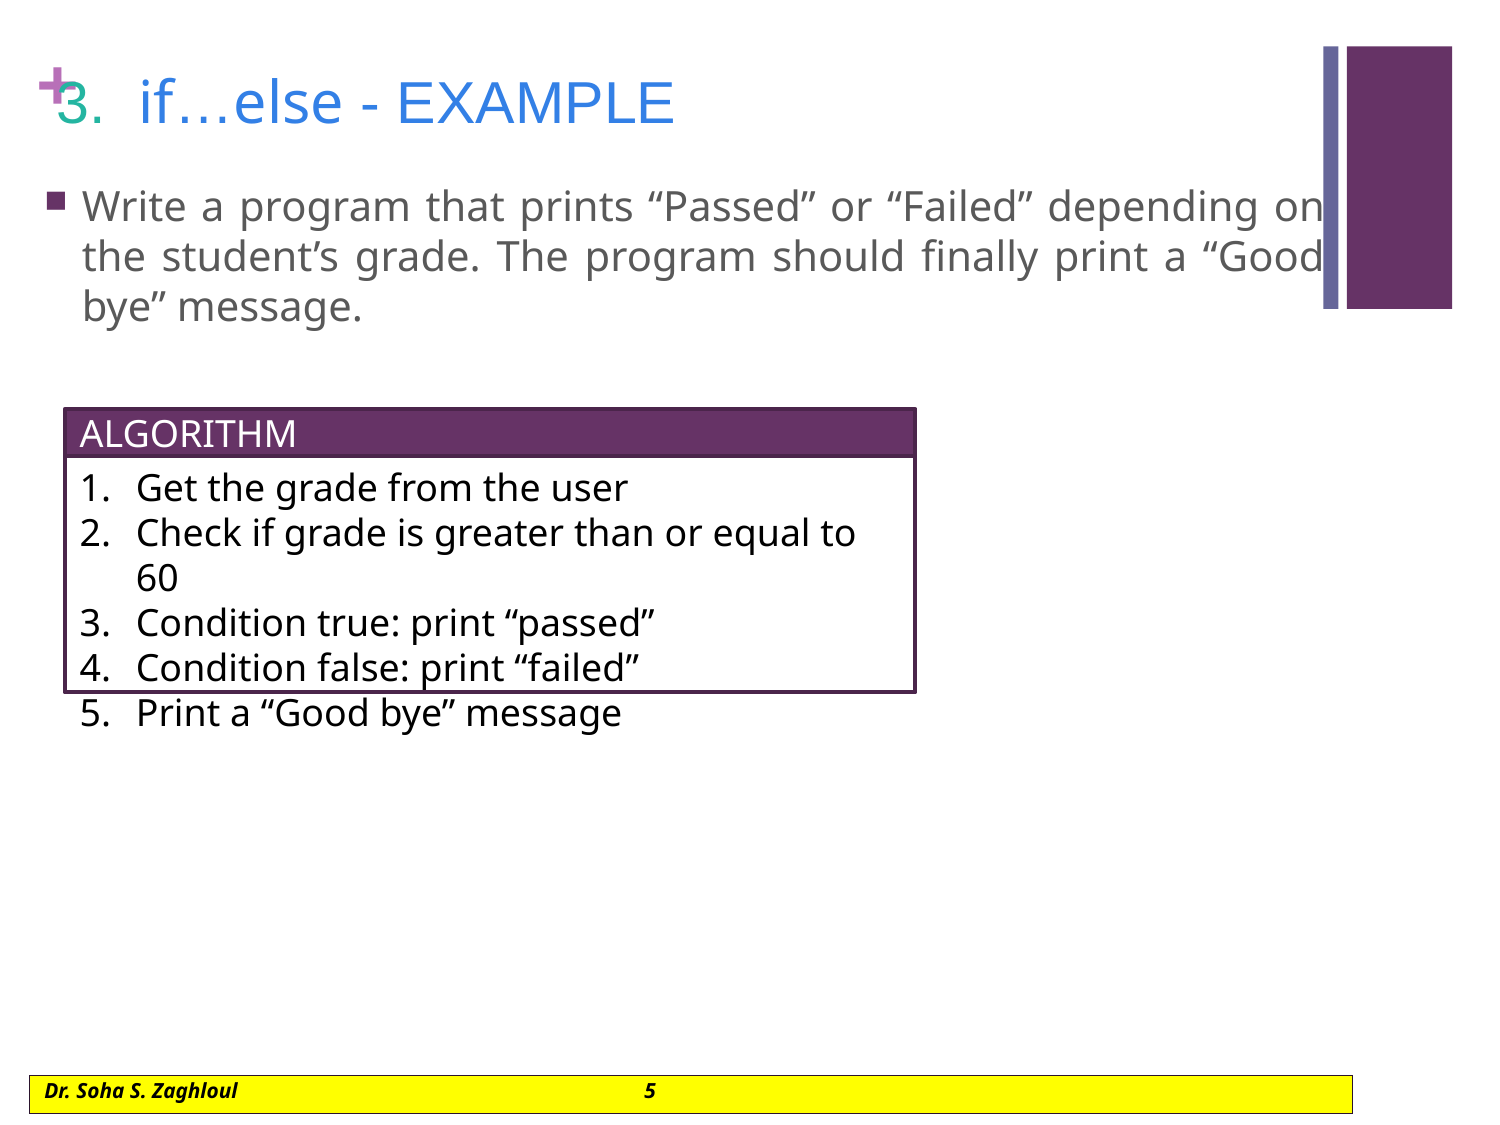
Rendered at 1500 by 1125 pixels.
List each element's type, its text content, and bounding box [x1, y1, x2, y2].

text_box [64, 408, 916, 693]
text_box Dr. Soha S. Zaghloul 5 [29, 1075, 1353, 1114]
list Write a program that prints “Passed” or “Failed” depending on the student’s grade. The program should finally print a “Good bye” message. [29, 172, 1341, 1059]
title 3. if…else - EXAMPLE [41, 52, 1447, 149]
